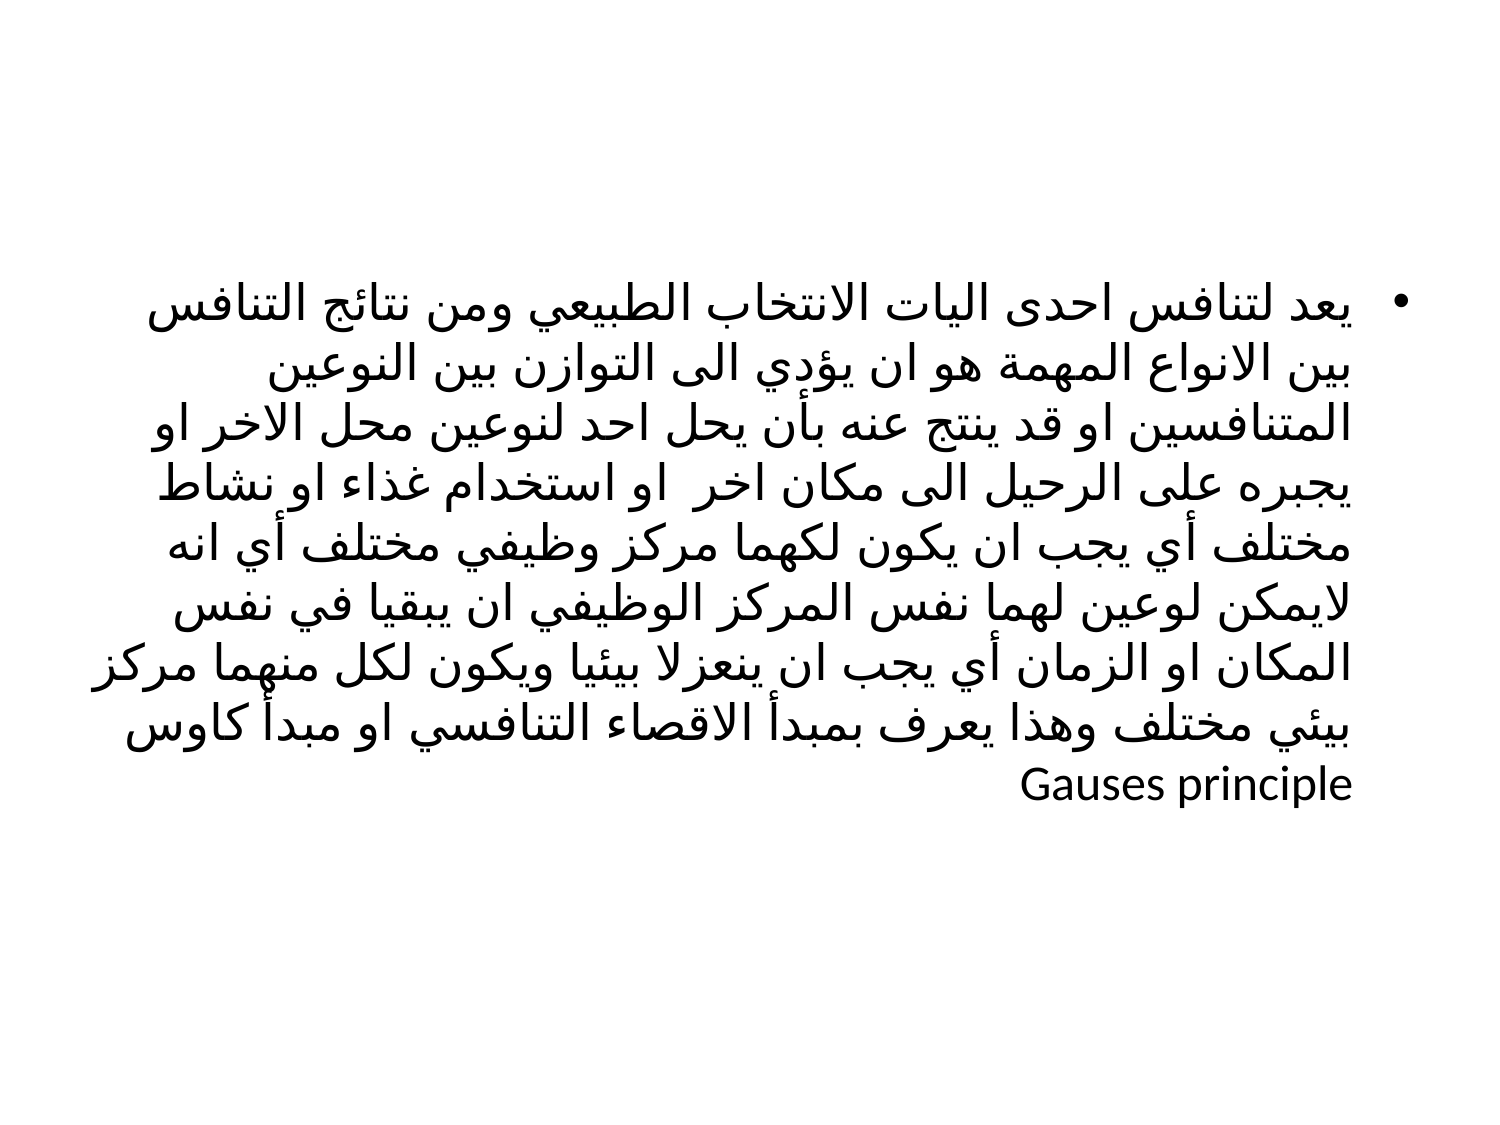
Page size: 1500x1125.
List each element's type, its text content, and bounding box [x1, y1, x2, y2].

list يعد لتنافس احدى اليات الانتخاب الطبيعي ومن نتائج التنافس بين الانواع المهمة هو ان يؤدي الى التوازن بين النوعين المتنافسين او قد ينتج عنه بأن يحل احد لنوعين محل الاخر او يجبره على الرحيل الى مكان اخر او استخدام غذاء او نشاط مختلف أي يجب ان يكون لكهما مركز وظيفي مختلف أي انه لايمكن لوعين لهما نفس المركز الوظيفي ان يبقيا في نفس المكان او الزمان أي يجب ان ينعزلا بيئيا ويكون لكل منهما مركز بيئي مختلف وهذا يعرف بمبدأ الاقصاء التنافسي او مبدأ كاوس Gauses principle [75, 262, 1425, 1005]
